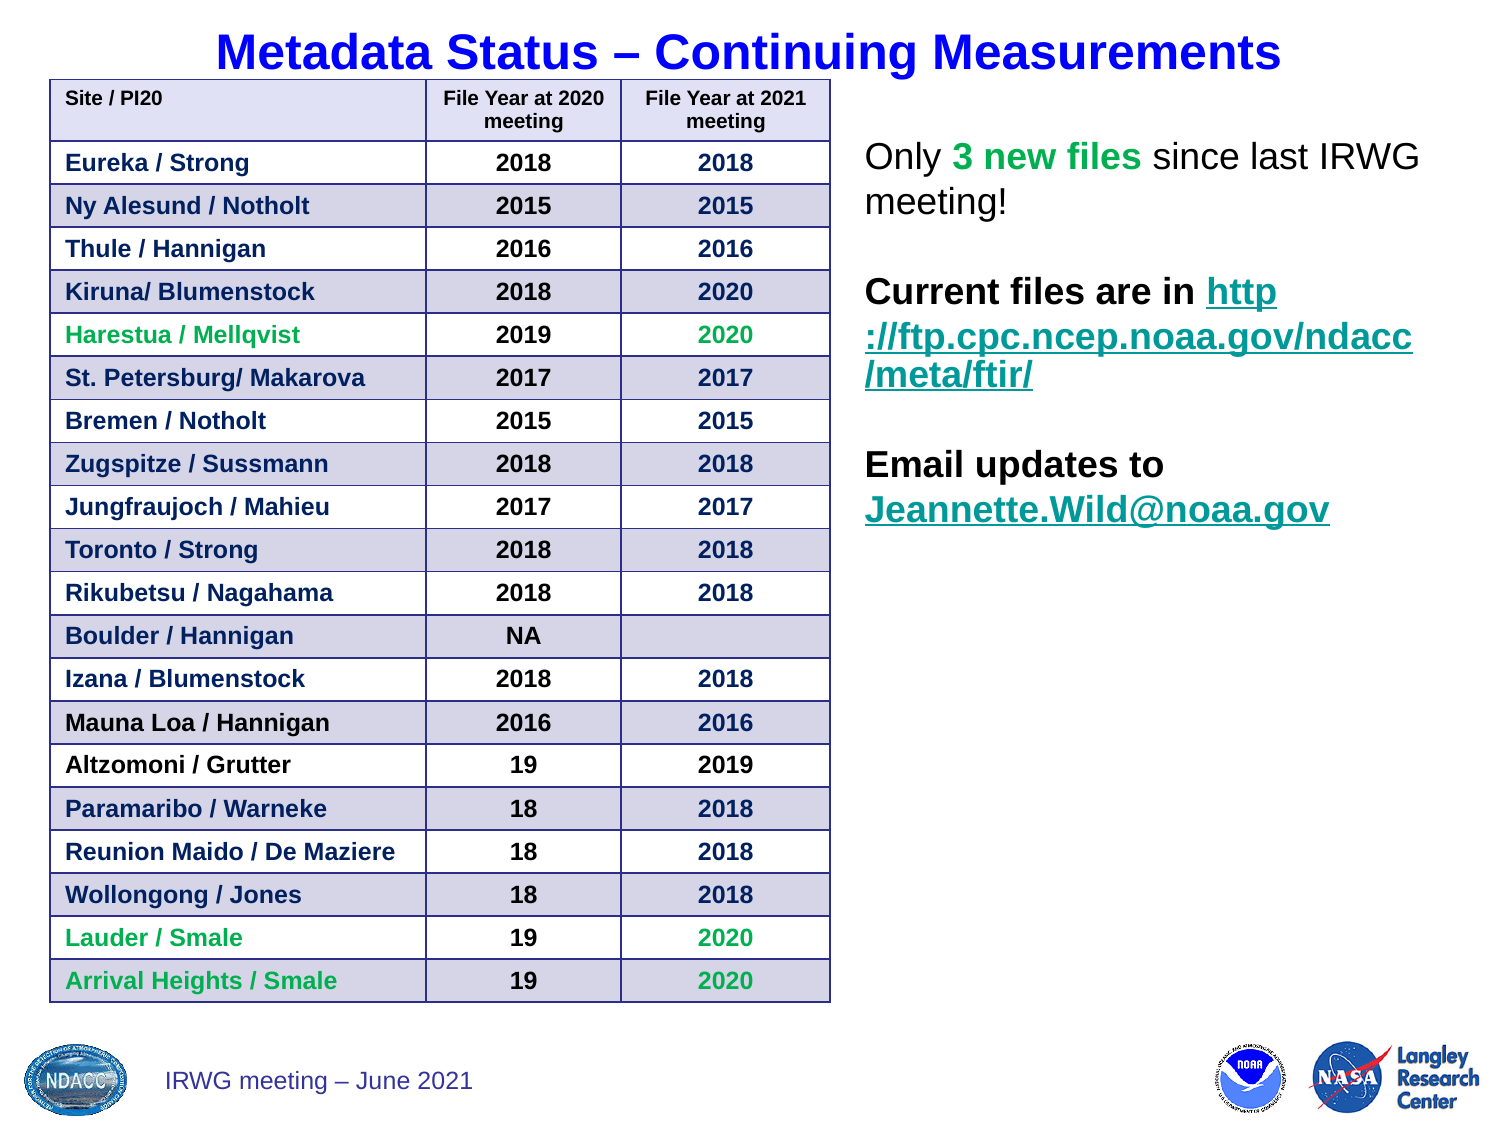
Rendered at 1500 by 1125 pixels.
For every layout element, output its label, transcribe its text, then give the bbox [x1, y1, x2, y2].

table_cell 19 [427, 917, 620, 958]
text_box Metadata Status – Continuing Measurements [111, 12, 1387, 88]
table_cell Izana / Blumenstock [51, 659, 425, 700]
table_cell 2016 [622, 228, 829, 269]
table_cell 2015 [622, 185, 829, 226]
table_cell 2016 [427, 702, 620, 743]
table_cell 2017 [622, 357, 829, 399]
table_cell [622, 616, 829, 657]
table_cell Altzomoni / Grutter [51, 745, 425, 786]
table_cell 2018 [427, 659, 620, 700]
table_cell Ny Alesund / Notholt [51, 185, 425, 226]
table_cell Eureka / Strong [51, 142, 425, 183]
table_cell 2018 [427, 529, 620, 571]
text_box [262, 999, 888, 1039]
table_cell Lauder / Smale [51, 917, 425, 958]
table_cell NA [427, 616, 620, 657]
table_cell 19 [427, 960, 620, 1001]
table_header Site / PI20 [51, 80, 425, 140]
table_cell 2015 [427, 400, 620, 442]
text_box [24, 1041, 1482, 1116]
table_cell Toronto / Strong [51, 529, 425, 571]
table_cell 2018 [622, 659, 829, 700]
table_cell 2018 [427, 443, 620, 485]
table_cell 2016 [427, 228, 620, 269]
table_header File Year at 2020 meeting [427, 80, 620, 140]
table_cell 19 [427, 745, 620, 786]
table_cell 2020 [622, 271, 829, 312]
text_box Only 3 new files since last IRWG meeting! Current files are in http://ftp.cpc.ncep.noaa.gov/ndacc/meta/ftir/ Email updates to Jeannette.Wild@noaa.gov [849, 124, 1438, 545]
table_cell 2019 [427, 314, 620, 355]
table_cell 2018 [622, 572, 829, 614]
table_cell Paramaribo / Warneke [51, 788, 425, 829]
table_cell 2019 [622, 745, 829, 786]
table_cell Kiruna/ Blumenstock [51, 271, 425, 312]
table_cell 2017 [427, 486, 620, 528]
table_cell 2018 [622, 874, 829, 915]
table_cell 2017 [427, 357, 620, 399]
table_cell Bremen / Notholt [51, 400, 425, 442]
table_cell 2018 [622, 831, 829, 872]
table_cell 2018 [622, 443, 829, 485]
table_cell 18 [427, 788, 620, 829]
table_cell 18 [427, 831, 620, 872]
table_cell 2018 [622, 142, 829, 183]
table_cell Arrival Heights / Smale [51, 960, 425, 1001]
table_cell Rikubetsu / Nagahama [51, 572, 425, 614]
table_cell 2015 [427, 185, 620, 226]
table_cell Reunion Maido / De Maziere [51, 831, 425, 872]
table_cell 2020 [622, 960, 829, 1001]
table_cell Boulder / Hannigan [51, 616, 425, 657]
table_cell 2018 [427, 271, 620, 312]
table_cell 2018 [622, 529, 829, 571]
table_cell Harestua / Mellqvist [51, 314, 425, 355]
table_cell St. Petersburg/ Makarova [51, 357, 425, 399]
table_cell 2020 [622, 314, 829, 355]
table_cell Zugspitze / Sussmann [51, 443, 425, 485]
table_cell 18 [427, 874, 620, 915]
table_header File Year at 2021 meeting [622, 80, 829, 140]
table_cell Jungfraujoch / Mahieu [51, 486, 425, 528]
table_cell 2018 [427, 142, 620, 183]
table_cell Mauna Loa / Hannigan [51, 702, 425, 743]
table_cell 2015 [622, 400, 829, 442]
table_cell 2017 [622, 486, 829, 528]
table_cell 2016 [622, 702, 829, 743]
table_cell 2020 [622, 917, 829, 958]
table_cell Wollongong / Jones [51, 874, 425, 915]
table_cell 2018 [427, 572, 620, 614]
table_cell 2018 [622, 788, 829, 829]
table_cell Thule / Hannigan [51, 228, 425, 269]
